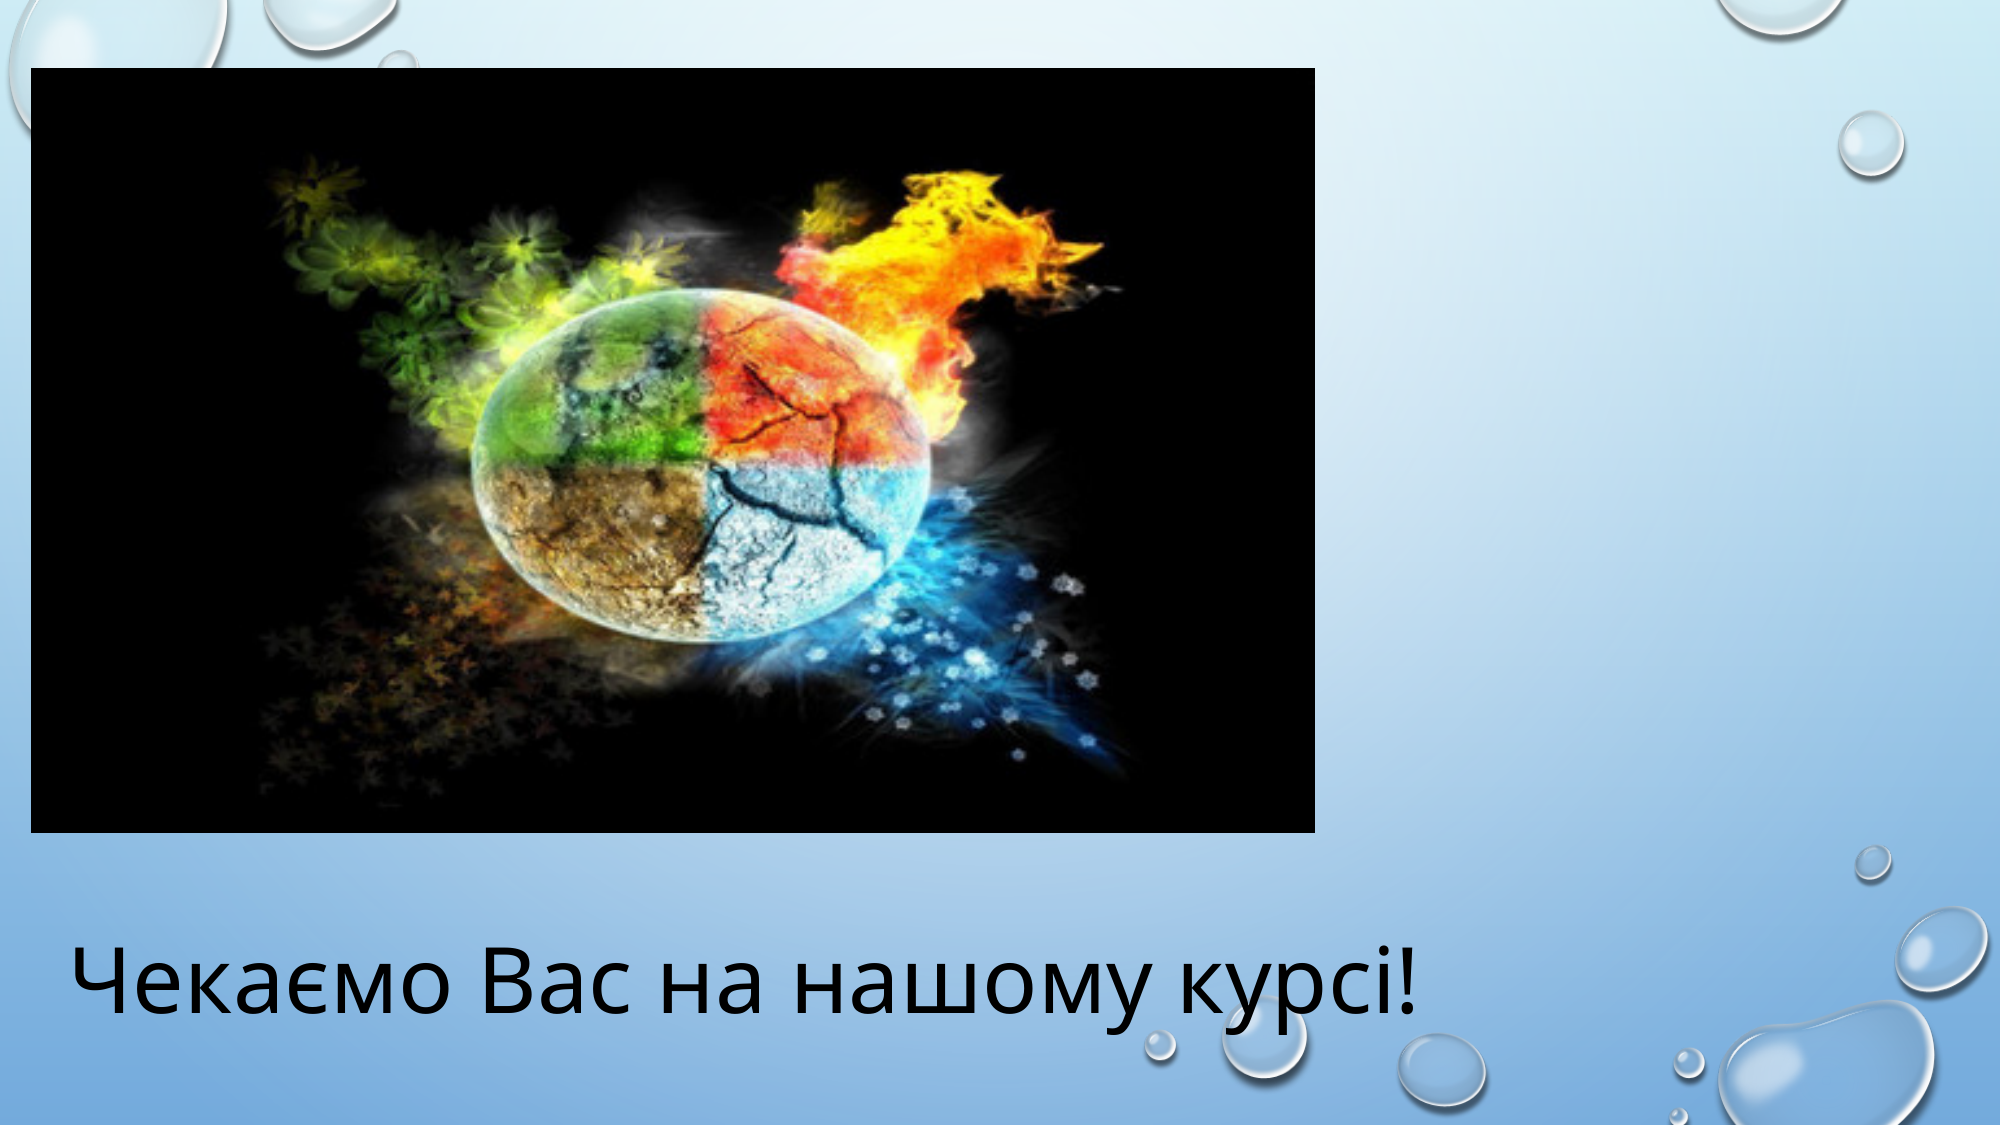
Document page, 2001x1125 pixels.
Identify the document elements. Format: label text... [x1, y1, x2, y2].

picture [0, 0, 2000, 1125]
text_box Чекаємо Вас на нашому курсі! [54, 914, 1623, 1040]
